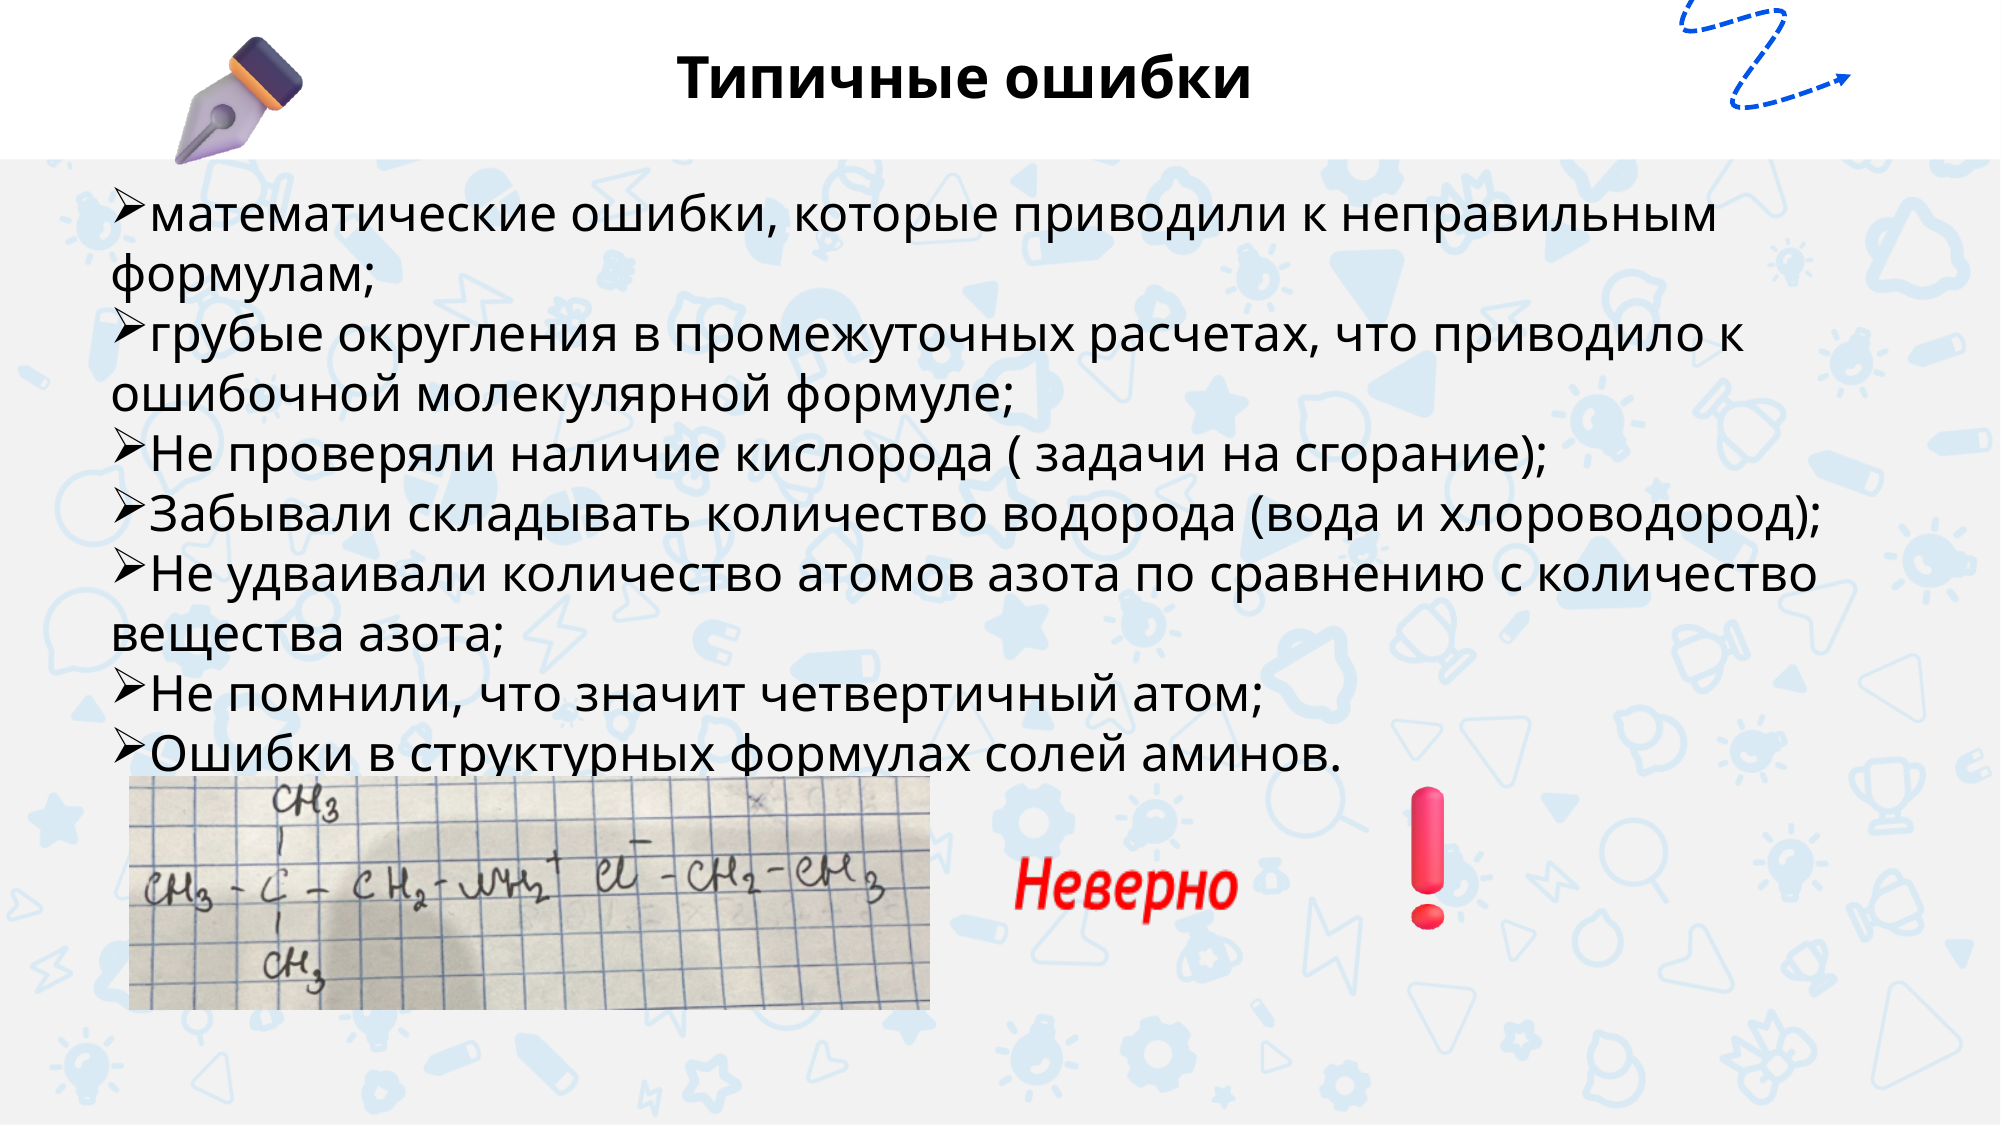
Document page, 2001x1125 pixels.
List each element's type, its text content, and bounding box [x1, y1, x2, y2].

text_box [0, 0, 2000, 160]
picture [0, 0, 2001, 1125]
text_box математические ошибки, которые приводили к неправильным формулам; грубые округления в промежуточных расчетах, что приводило к ошибочной молекулярной формуле; Не проверяли наличие кислорода ( задачи на сгорание); Забывали складывать количество водорода (вода и хлороводород); Не удваивали количество атомов азота по сравнению с количество вещества азота; Не помнили, что значит четвертичный атом; Ошибки в структурных формулах солей аминов. [95, 174, 1930, 789]
